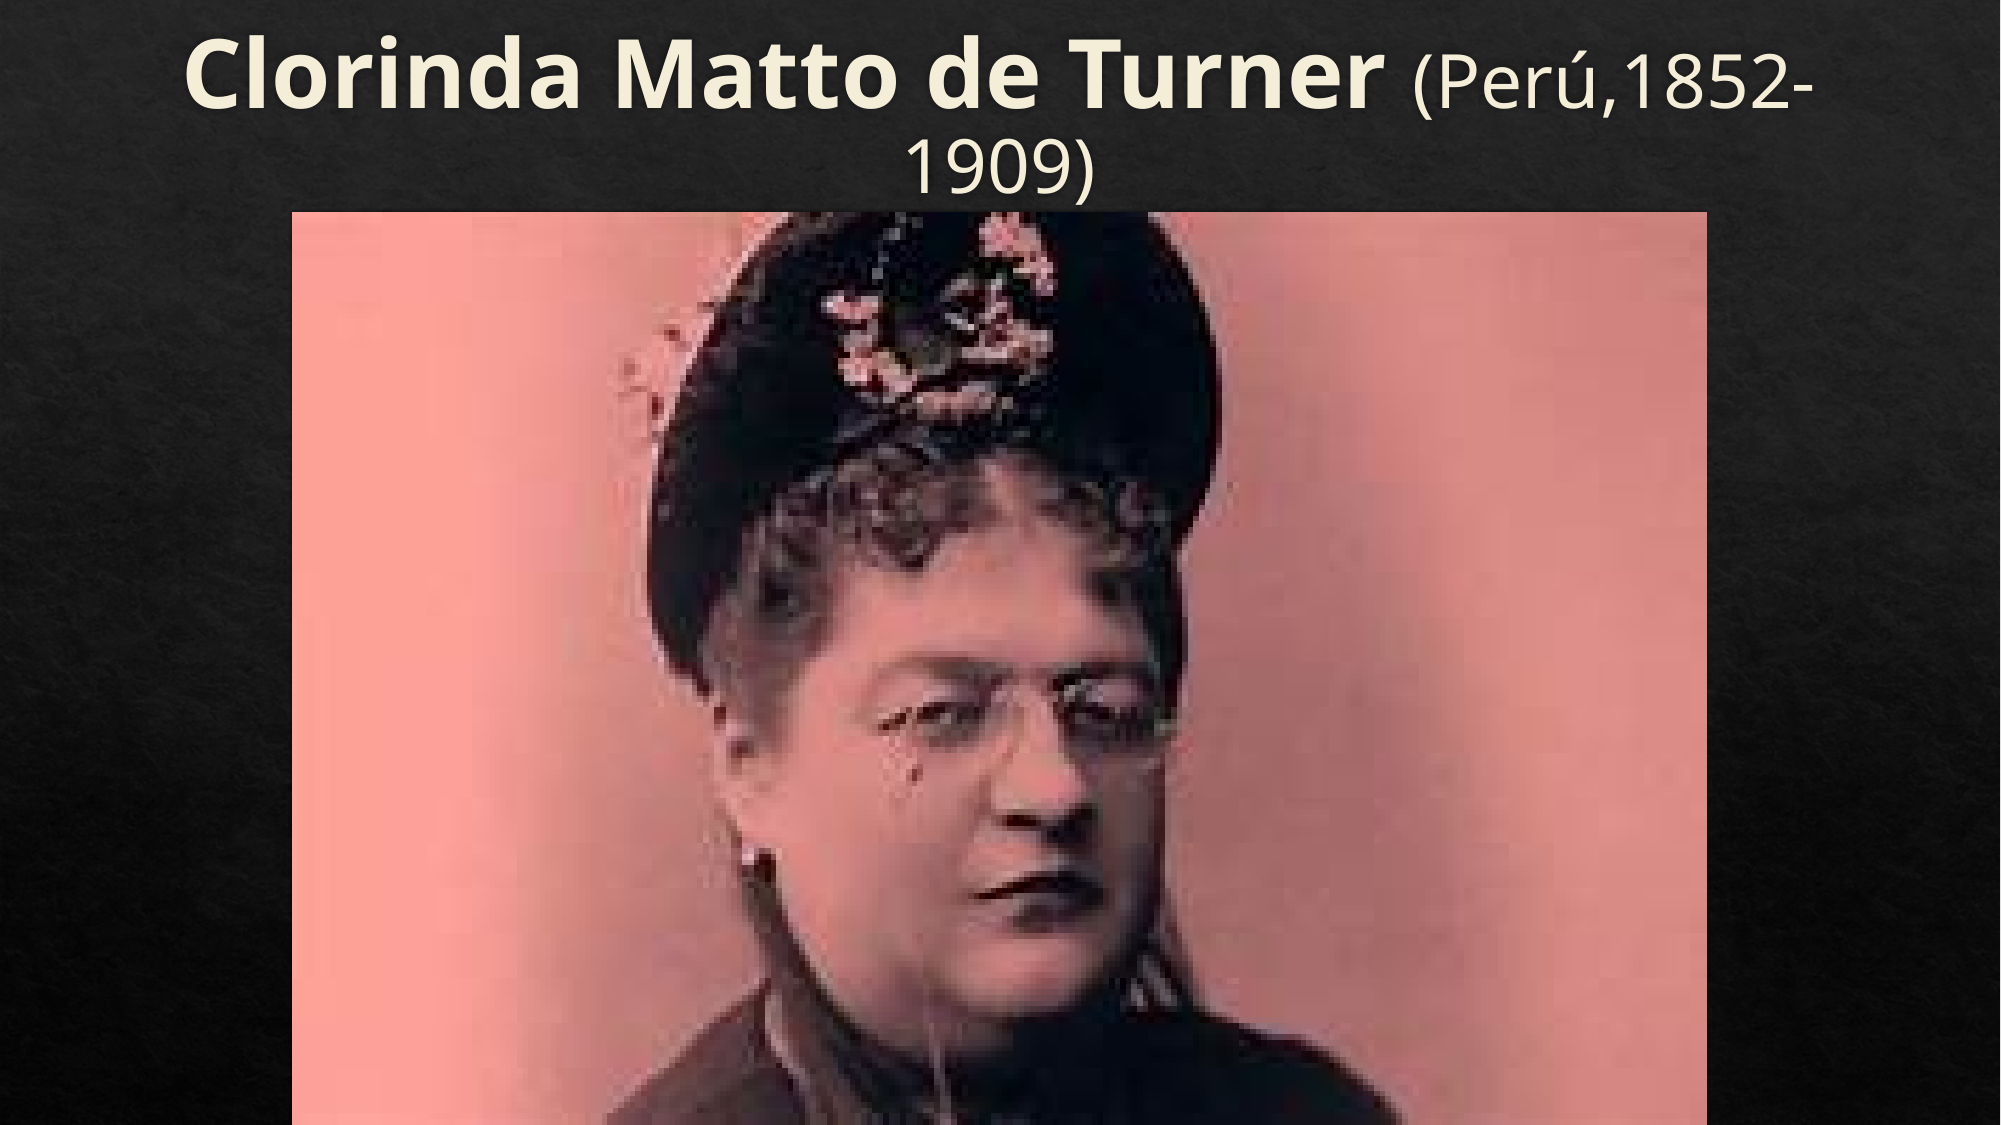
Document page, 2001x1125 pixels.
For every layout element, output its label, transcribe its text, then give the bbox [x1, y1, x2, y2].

title Clorinda Matto de Turner (Perú,1852-1909) [149, 24, 1849, 211]
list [292, 211, 1707, 1125]
